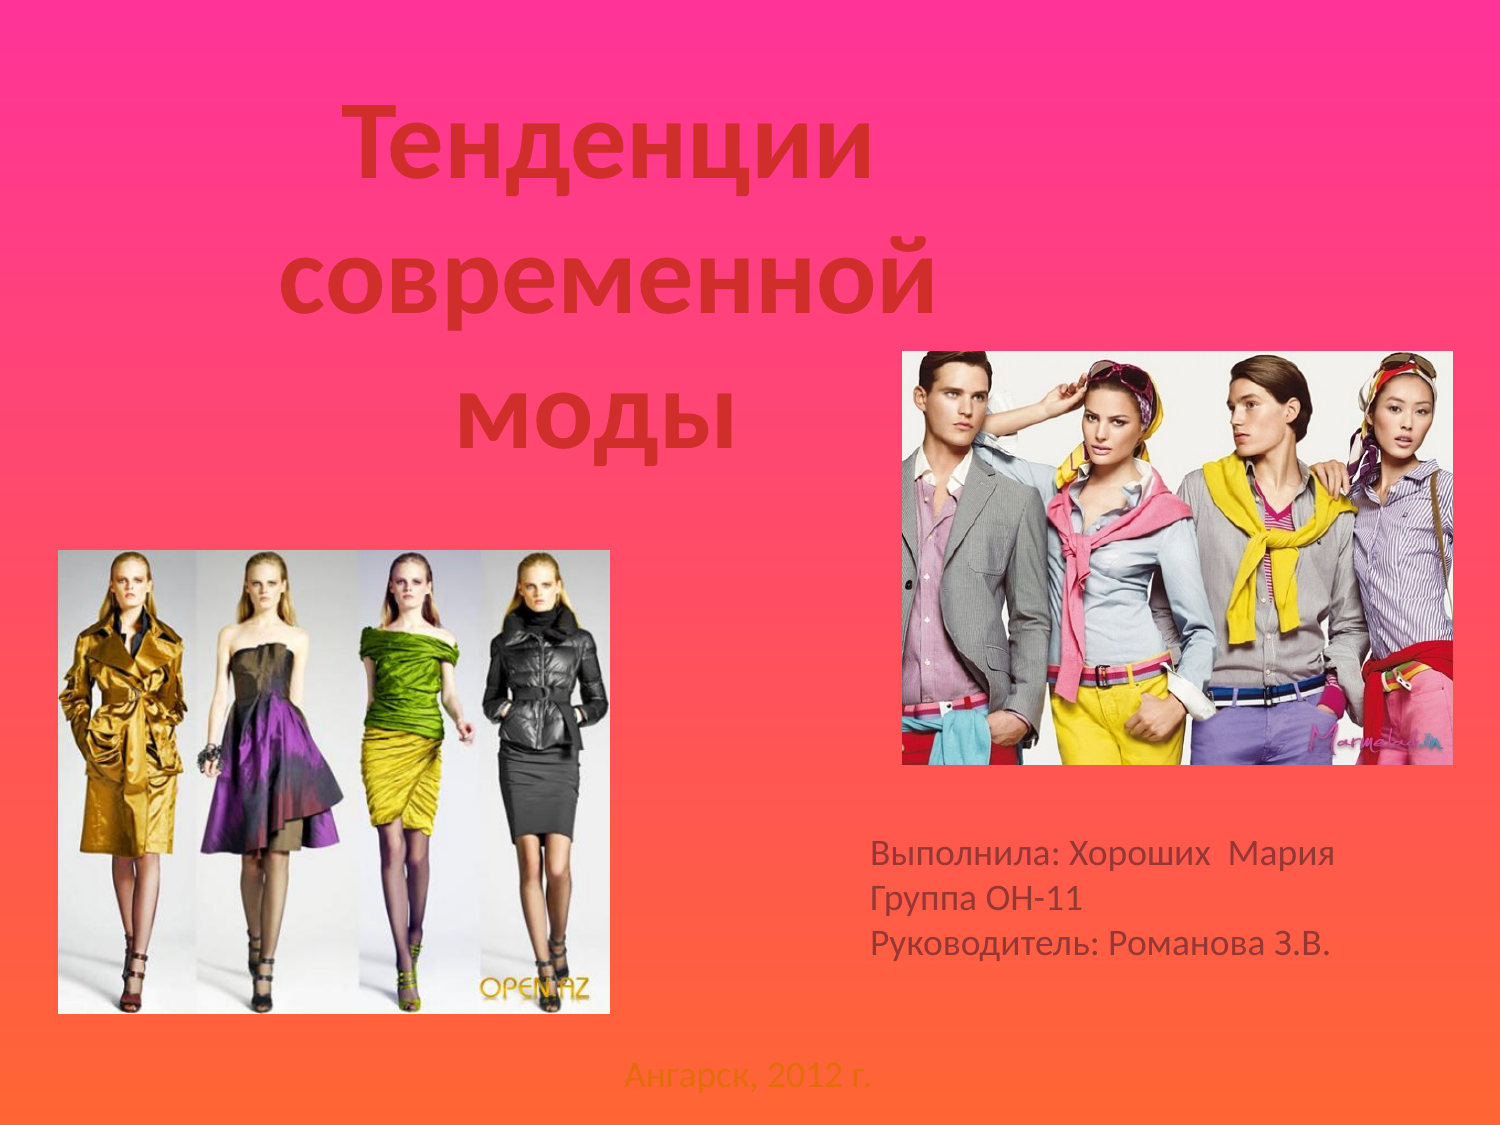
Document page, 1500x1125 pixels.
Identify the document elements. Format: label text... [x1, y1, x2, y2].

text_box Тенденции современной моды [210, 58, 1008, 479]
picture [902, 351, 1453, 765]
text_box Выполнила: Хороших Мария Группа ОН-11 Руководитель: Романова З.В. [855, 820, 1407, 970]
picture [58, 550, 610, 1014]
text_box Ангарск, 2012 г. [609, 1042, 903, 1103]
